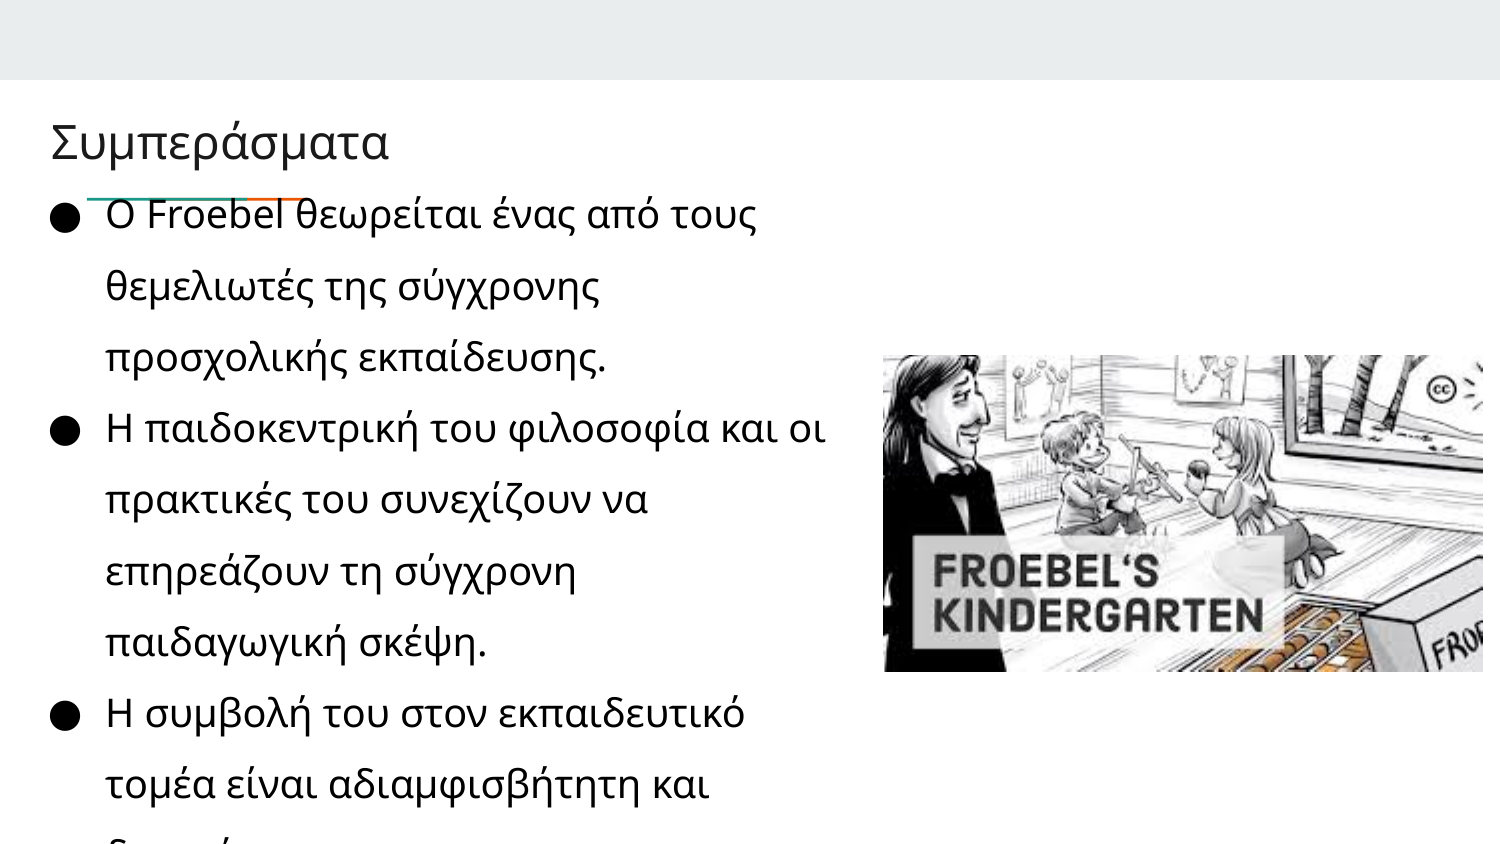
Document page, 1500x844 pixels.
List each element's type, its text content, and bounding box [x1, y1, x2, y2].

title Συμπεράσματα [36, 97, 1328, 185]
picture [883, 355, 1484, 673]
list Ο Froebel θεωρείται ένας από τους θεμελιωτές της σύγχρονης προσχολικής εκπαίδευσης. Η παιδοκεντρική του φιλοσοφία και οι πρακτικές του συνεχίζουν να επηρεάζουν τη σύγχρονη παιδαγωγική σκέψη. Η συμβολή του στον εκπαιδευτικό τομέα είναι αδιαμφισβήτητη και διαρκής. [15, 226, 847, 817]
